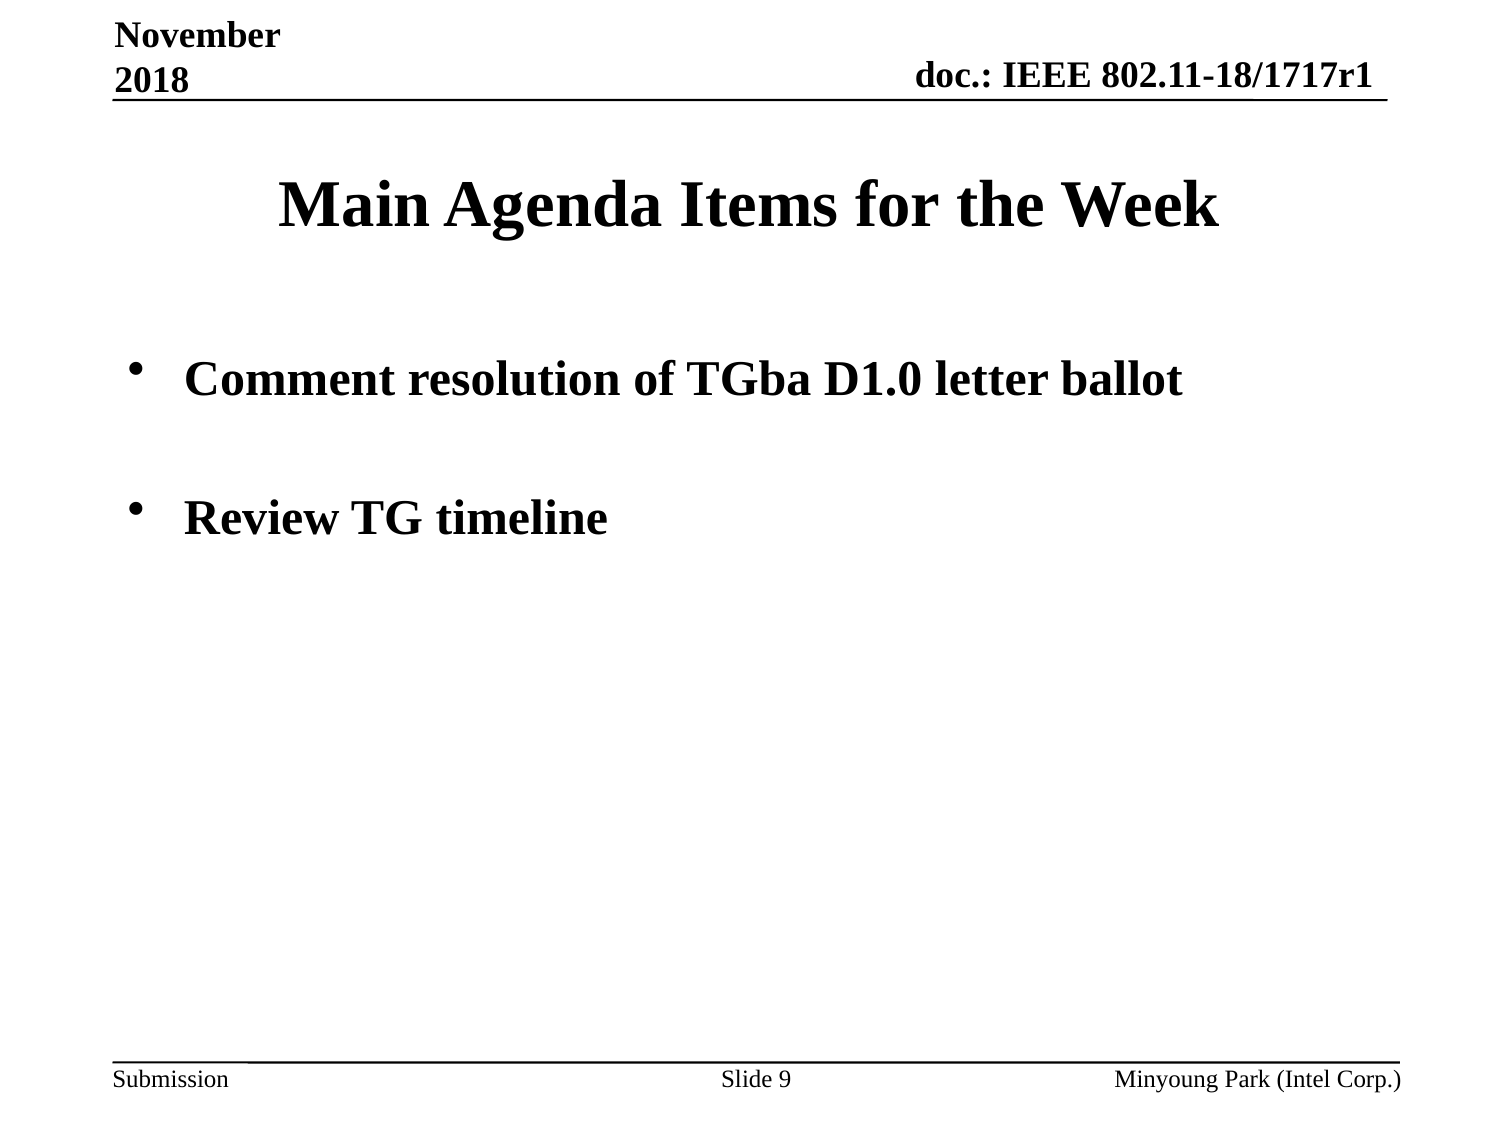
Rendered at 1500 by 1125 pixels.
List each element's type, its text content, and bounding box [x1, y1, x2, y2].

list Comment resolution of TGba D1.0 letter ballot Review TG timeline [112, 337, 1450, 1050]
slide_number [114, 54, 335, 101]
footer Minyoung Park (Intel Corp.) [949, 1061, 1402, 1093]
title Main Agenda Items for the Week [112, 112, 1388, 288]
slide_number Slide 9 [712, 1061, 800, 1093]
